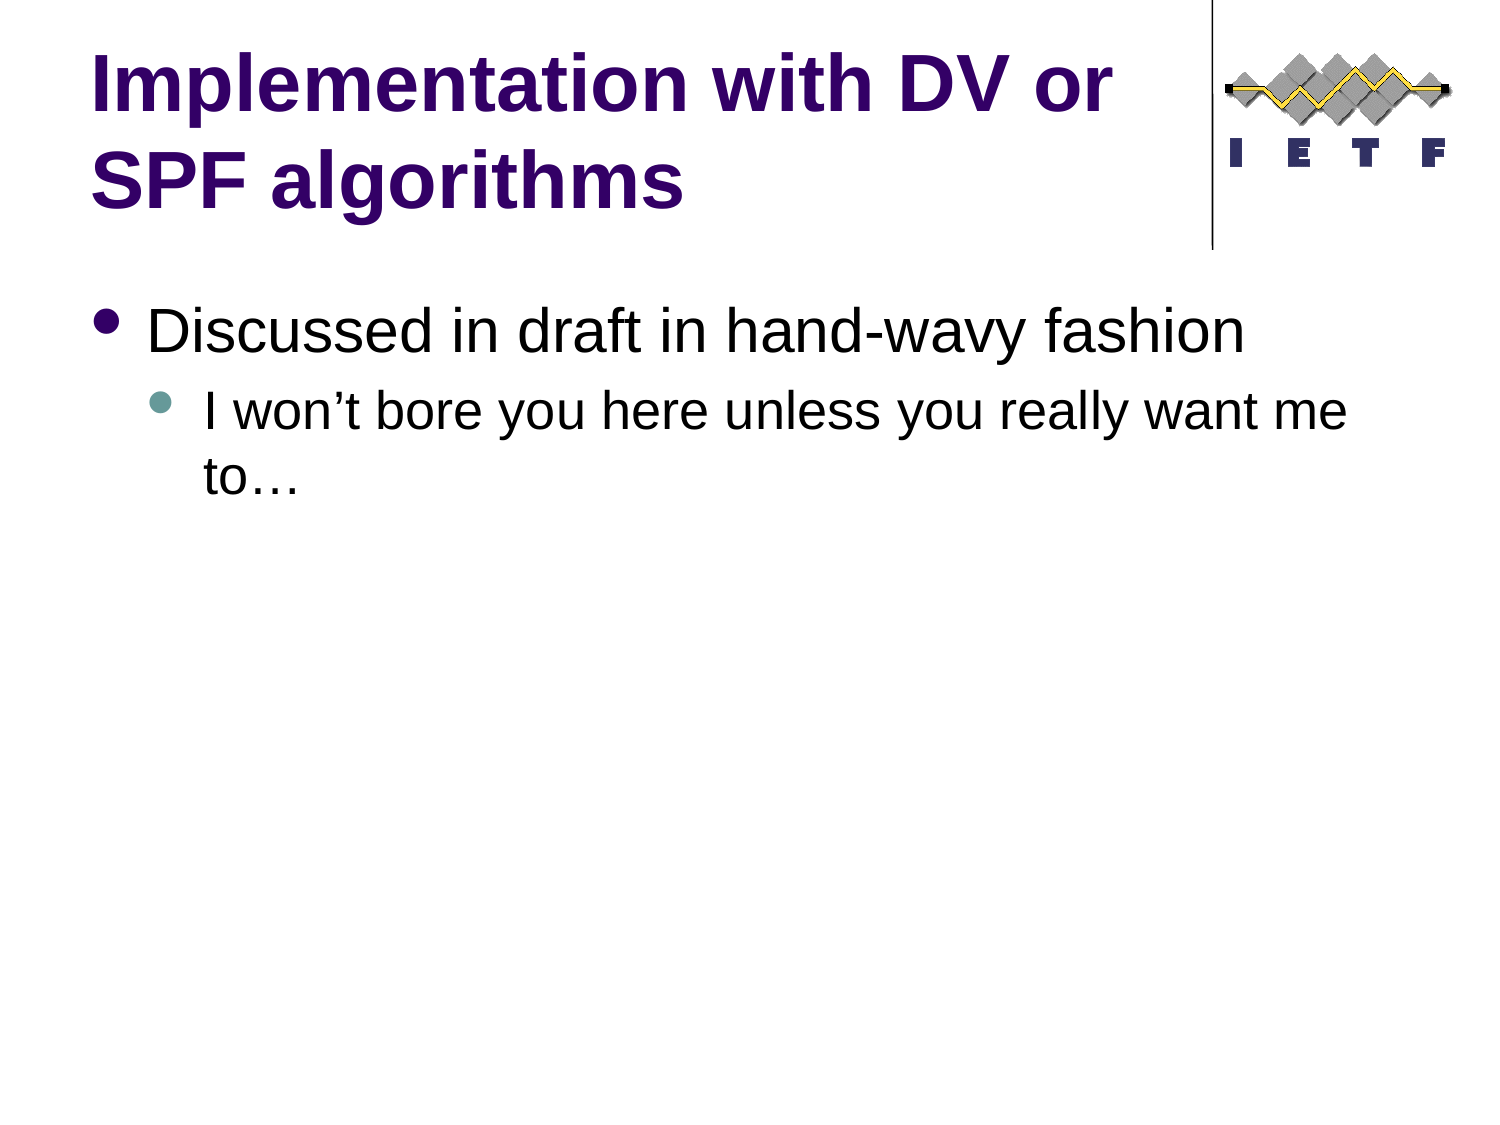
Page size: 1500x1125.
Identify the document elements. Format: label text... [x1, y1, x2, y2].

title Implementation with DV or SPF algorithms [74, 19, 1201, 233]
picture [1212, 37, 1463, 181]
list Discussed in draft in hand-wavy fashion I won’t bore you here unless you really want me to… [74, 281, 1426, 1006]
